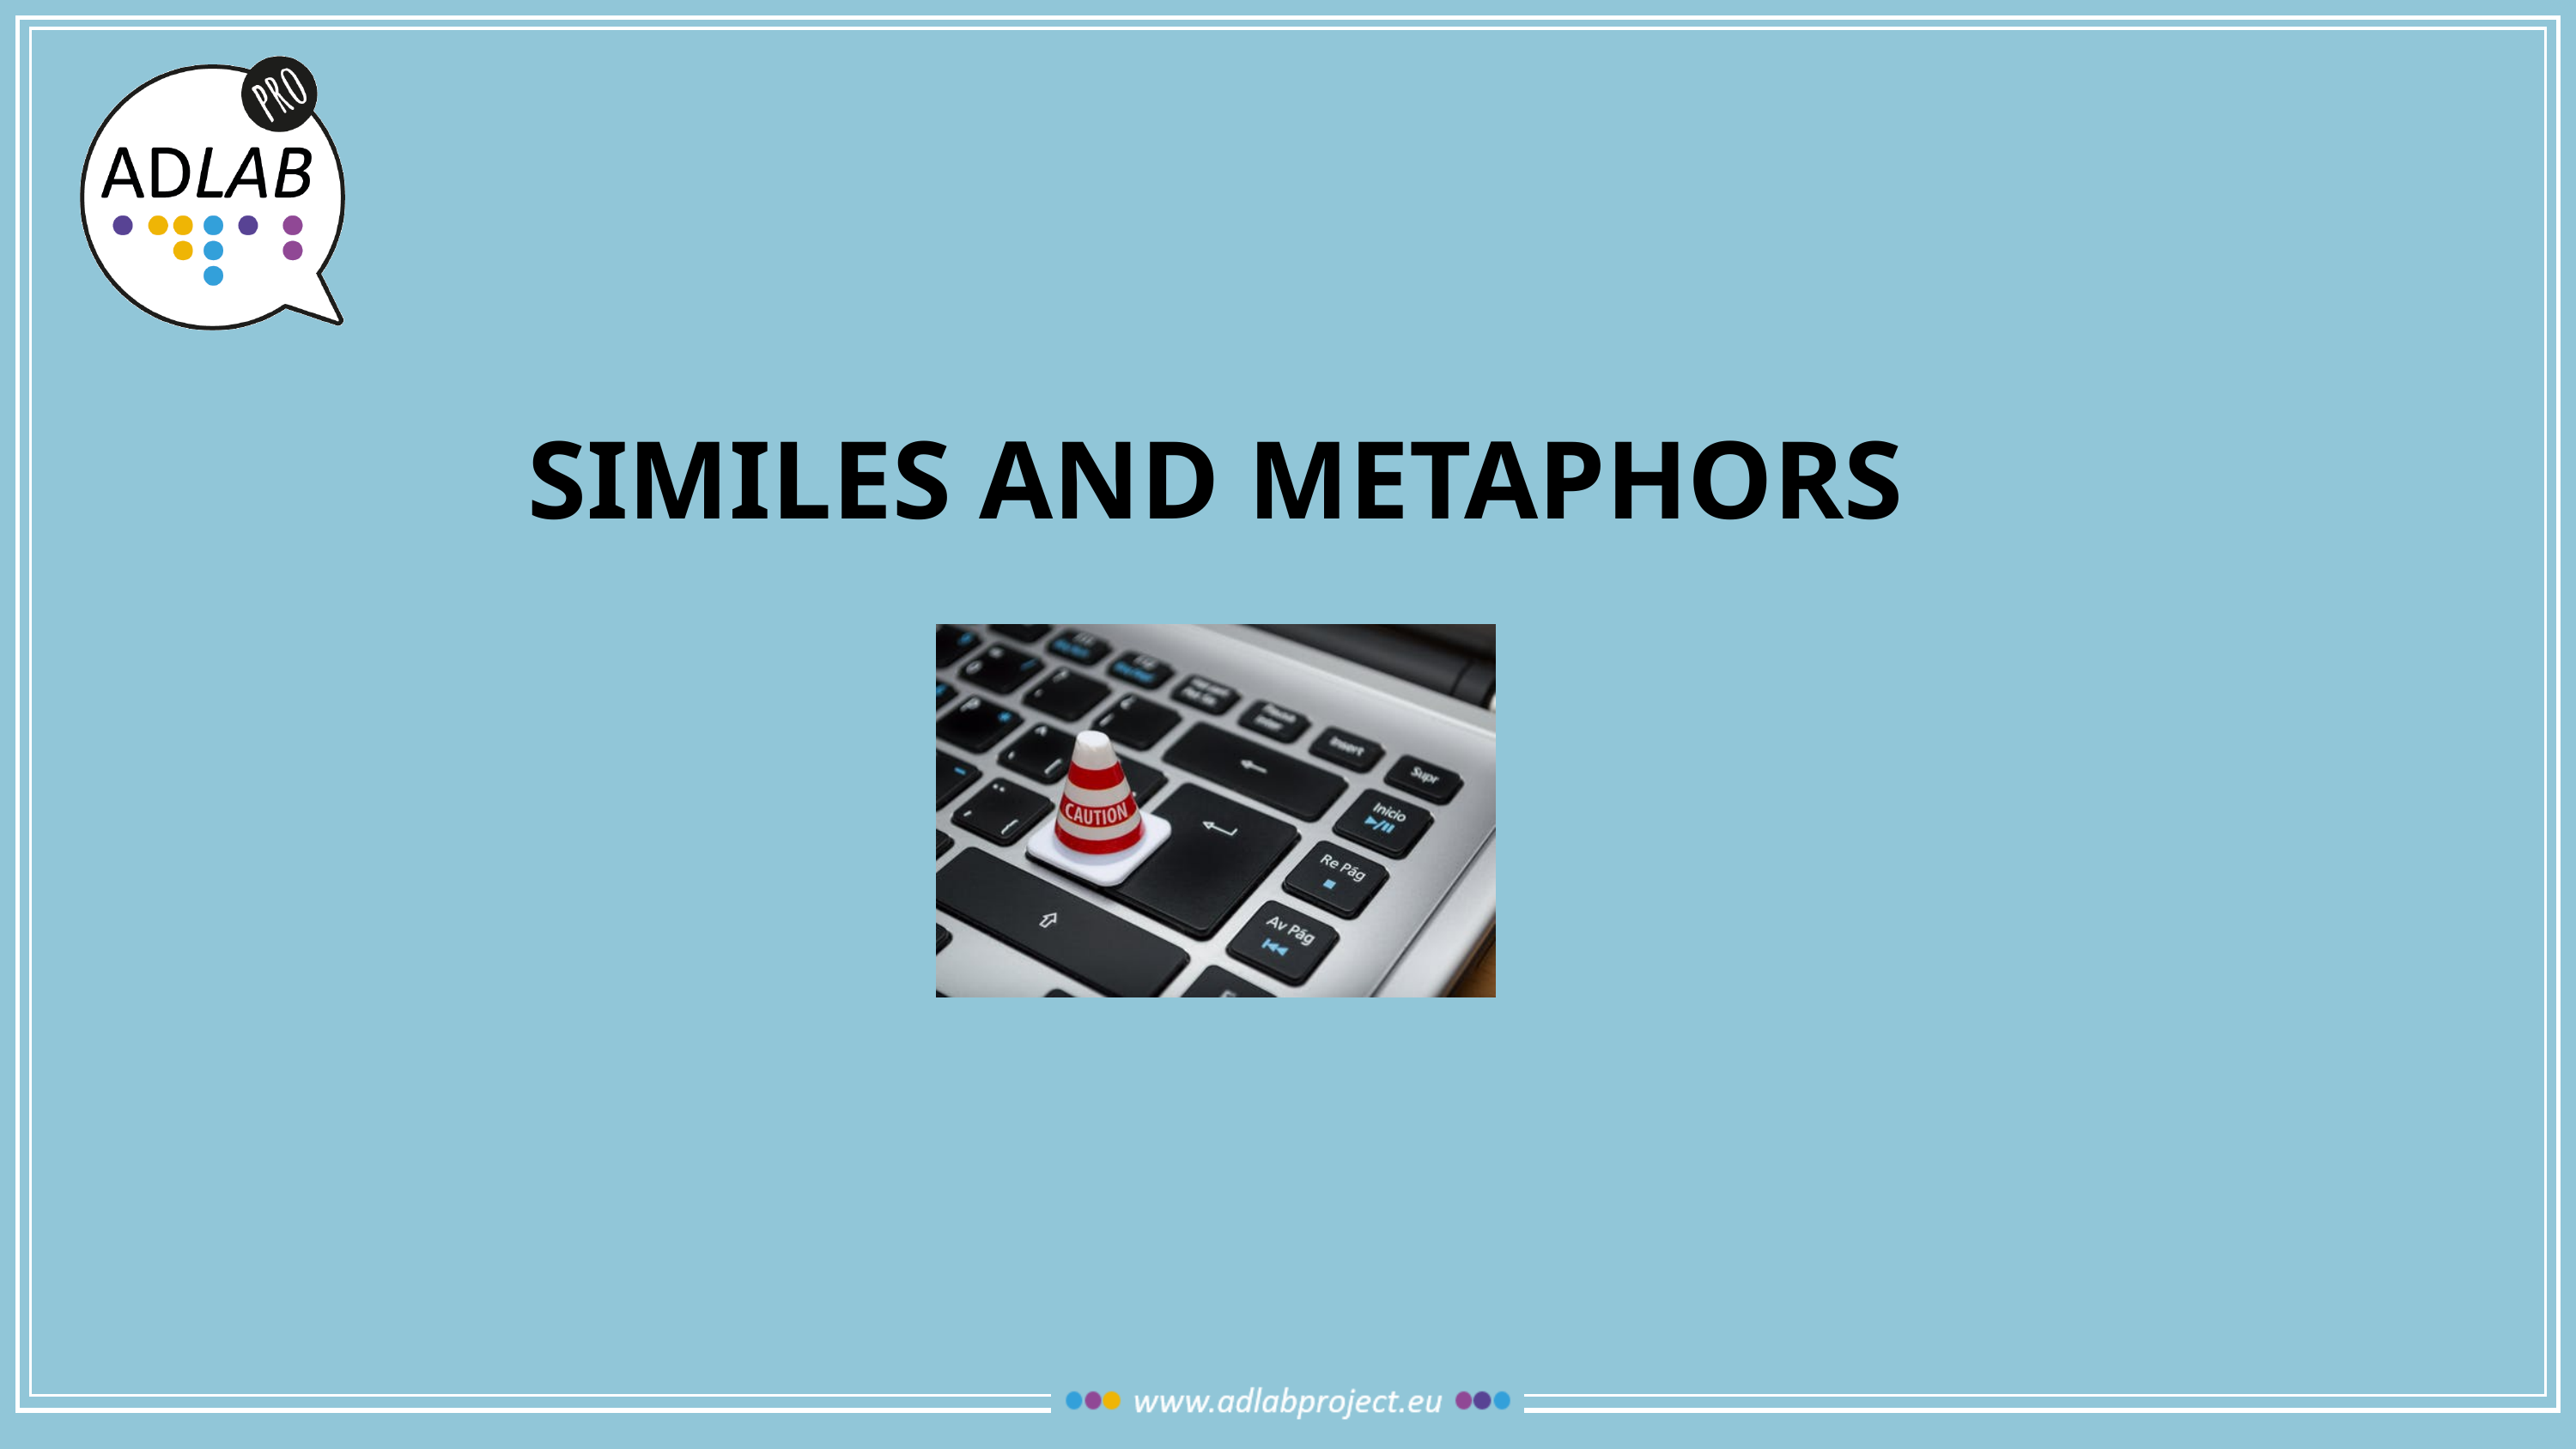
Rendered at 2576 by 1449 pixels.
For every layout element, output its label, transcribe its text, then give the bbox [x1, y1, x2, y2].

picture [1051, 1378, 1524, 1429]
picture [72, 49, 353, 330]
title Similes and metaphors [0, 344, 2537, 625]
picture [936, 624, 1496, 997]
